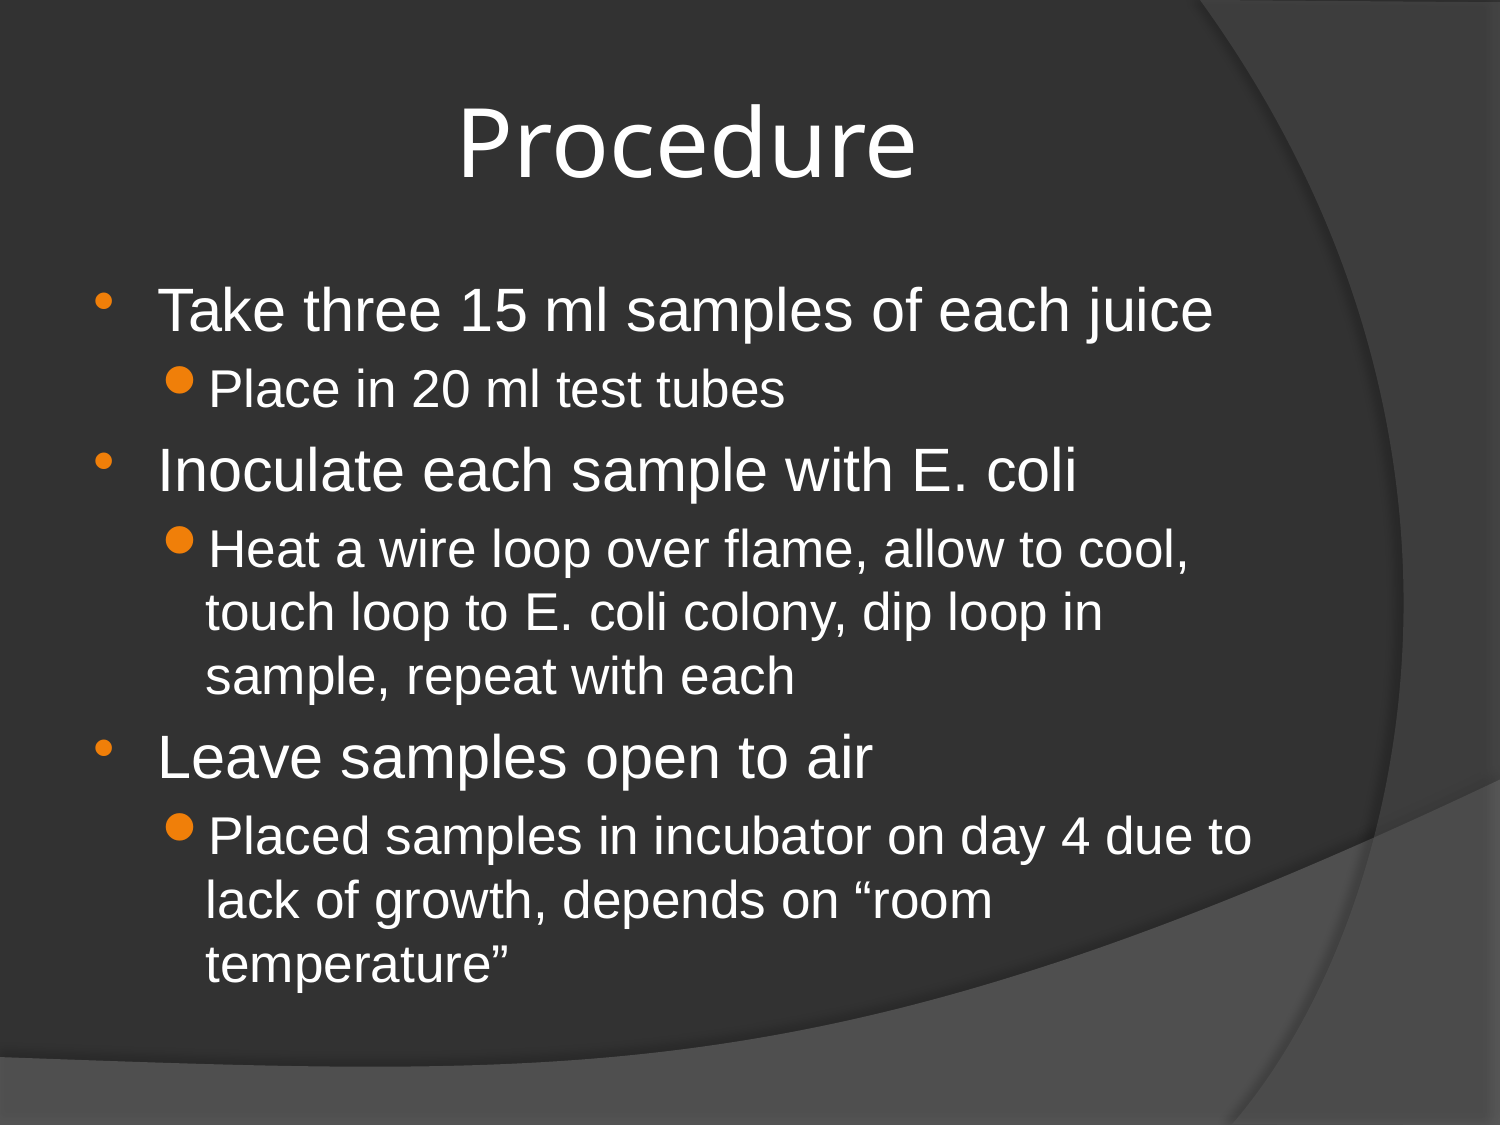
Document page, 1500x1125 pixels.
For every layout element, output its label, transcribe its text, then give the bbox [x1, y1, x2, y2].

list Take three 15 ml samples of each juice Place in 20 ml test tubes Inoculate each sample with E. coli Heat a wire loop over flame, allow to cool, touch loop to E. coli colony, dip loop in sample, repeat with each Leave samples open to air Placed samples in incubator on day 4 due to lack of growth, depends on “room temperature” [75, 262, 1300, 1005]
title Procedure [75, 45, 1300, 233]
